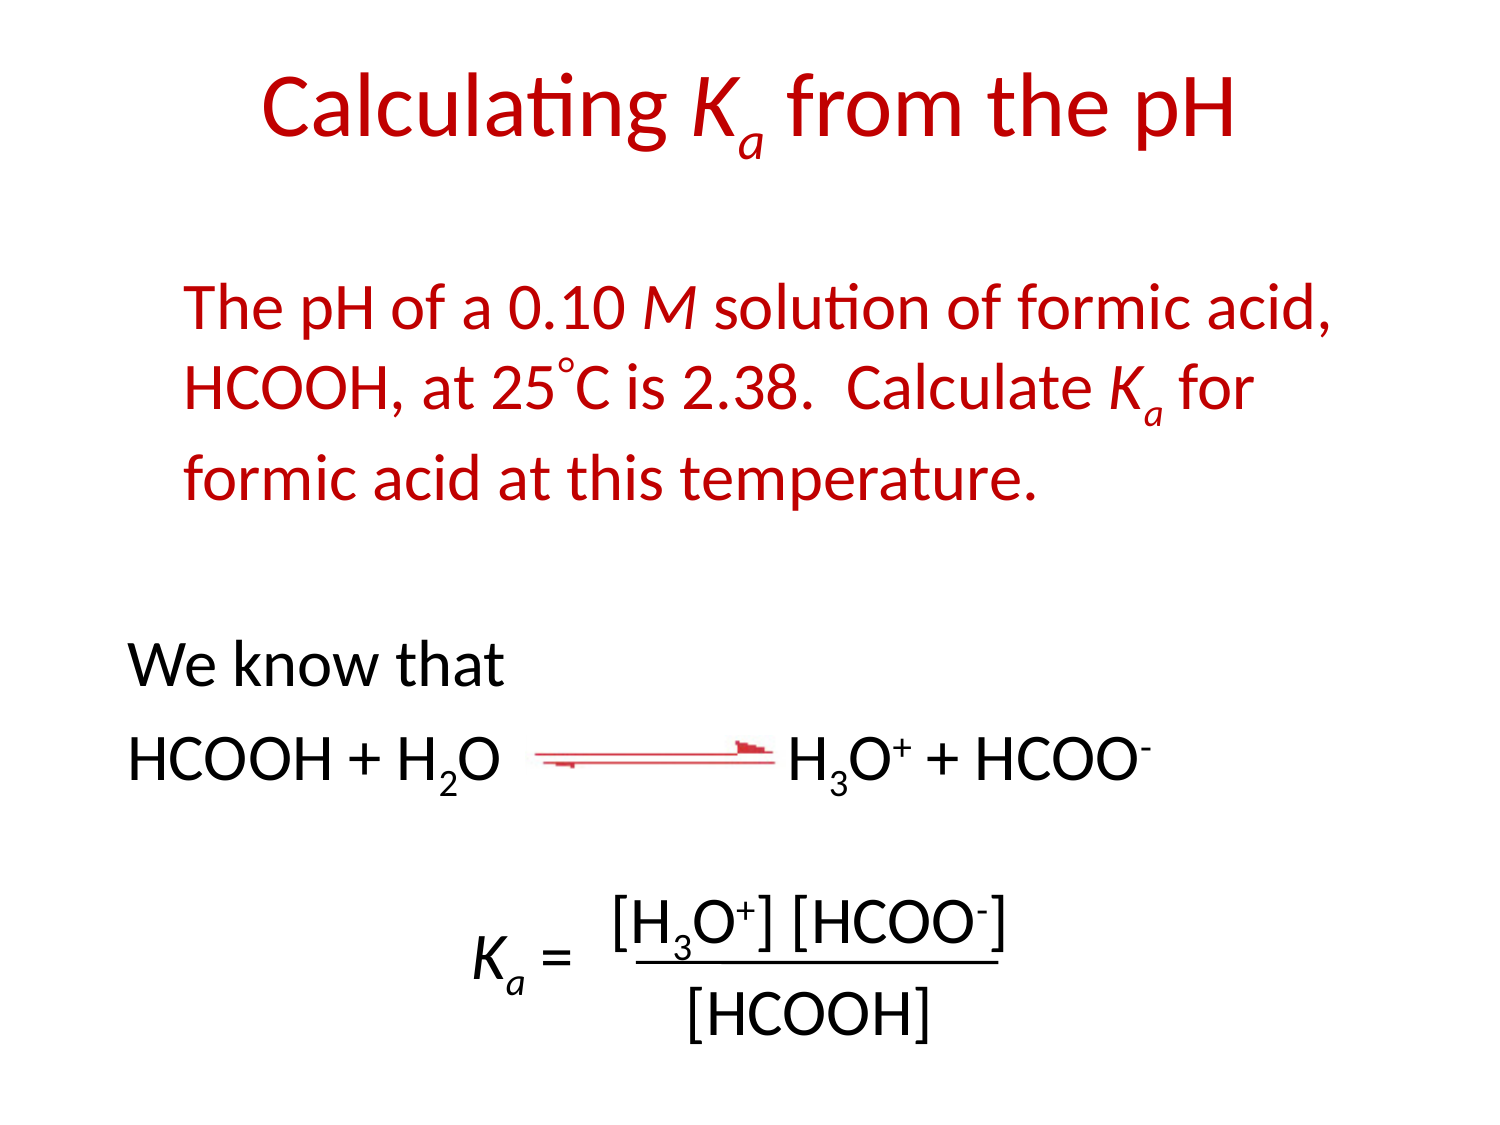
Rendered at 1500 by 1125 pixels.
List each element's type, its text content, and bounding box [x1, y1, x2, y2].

picture [524, 735, 786, 776]
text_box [454, 869, 1031, 1047]
text_box Calculating Ka from the pH [0, 37, 1500, 225]
text_box The pH of a 0.10 M solution of formic acid, HCOOH, at 25C is 2.38. Calculate Ka for formic acid at this temperature. We know that HCOOH + H2O H3O+ + HCOO- [112, 255, 1388, 931]
